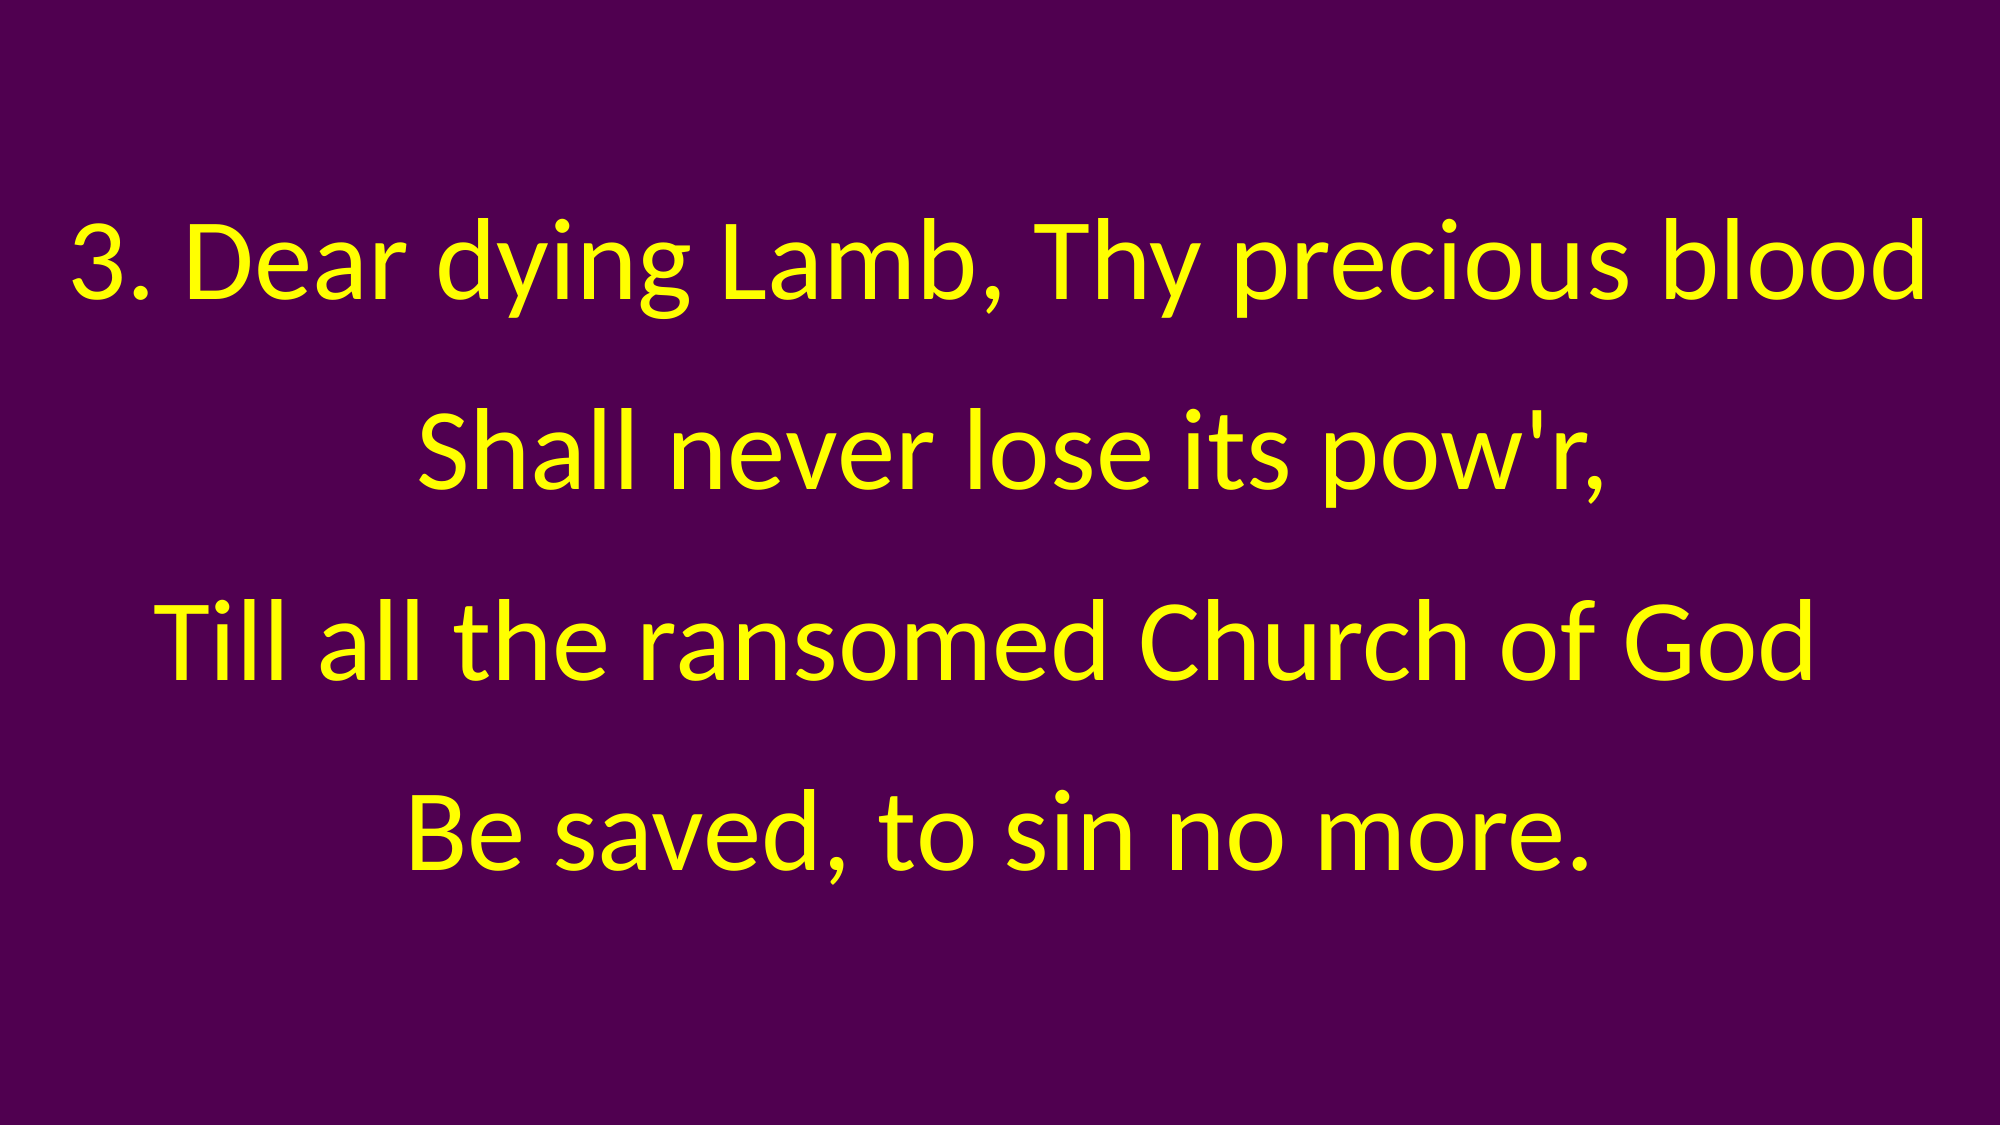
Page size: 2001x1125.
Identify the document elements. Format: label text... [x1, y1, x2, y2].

text_box 3. Dear dying Lamb, Thy precious blood Shall never lose its pow'r, Till all the ransomed Church of God Be saved, to sin no more. [0, 175, 2000, 901]
